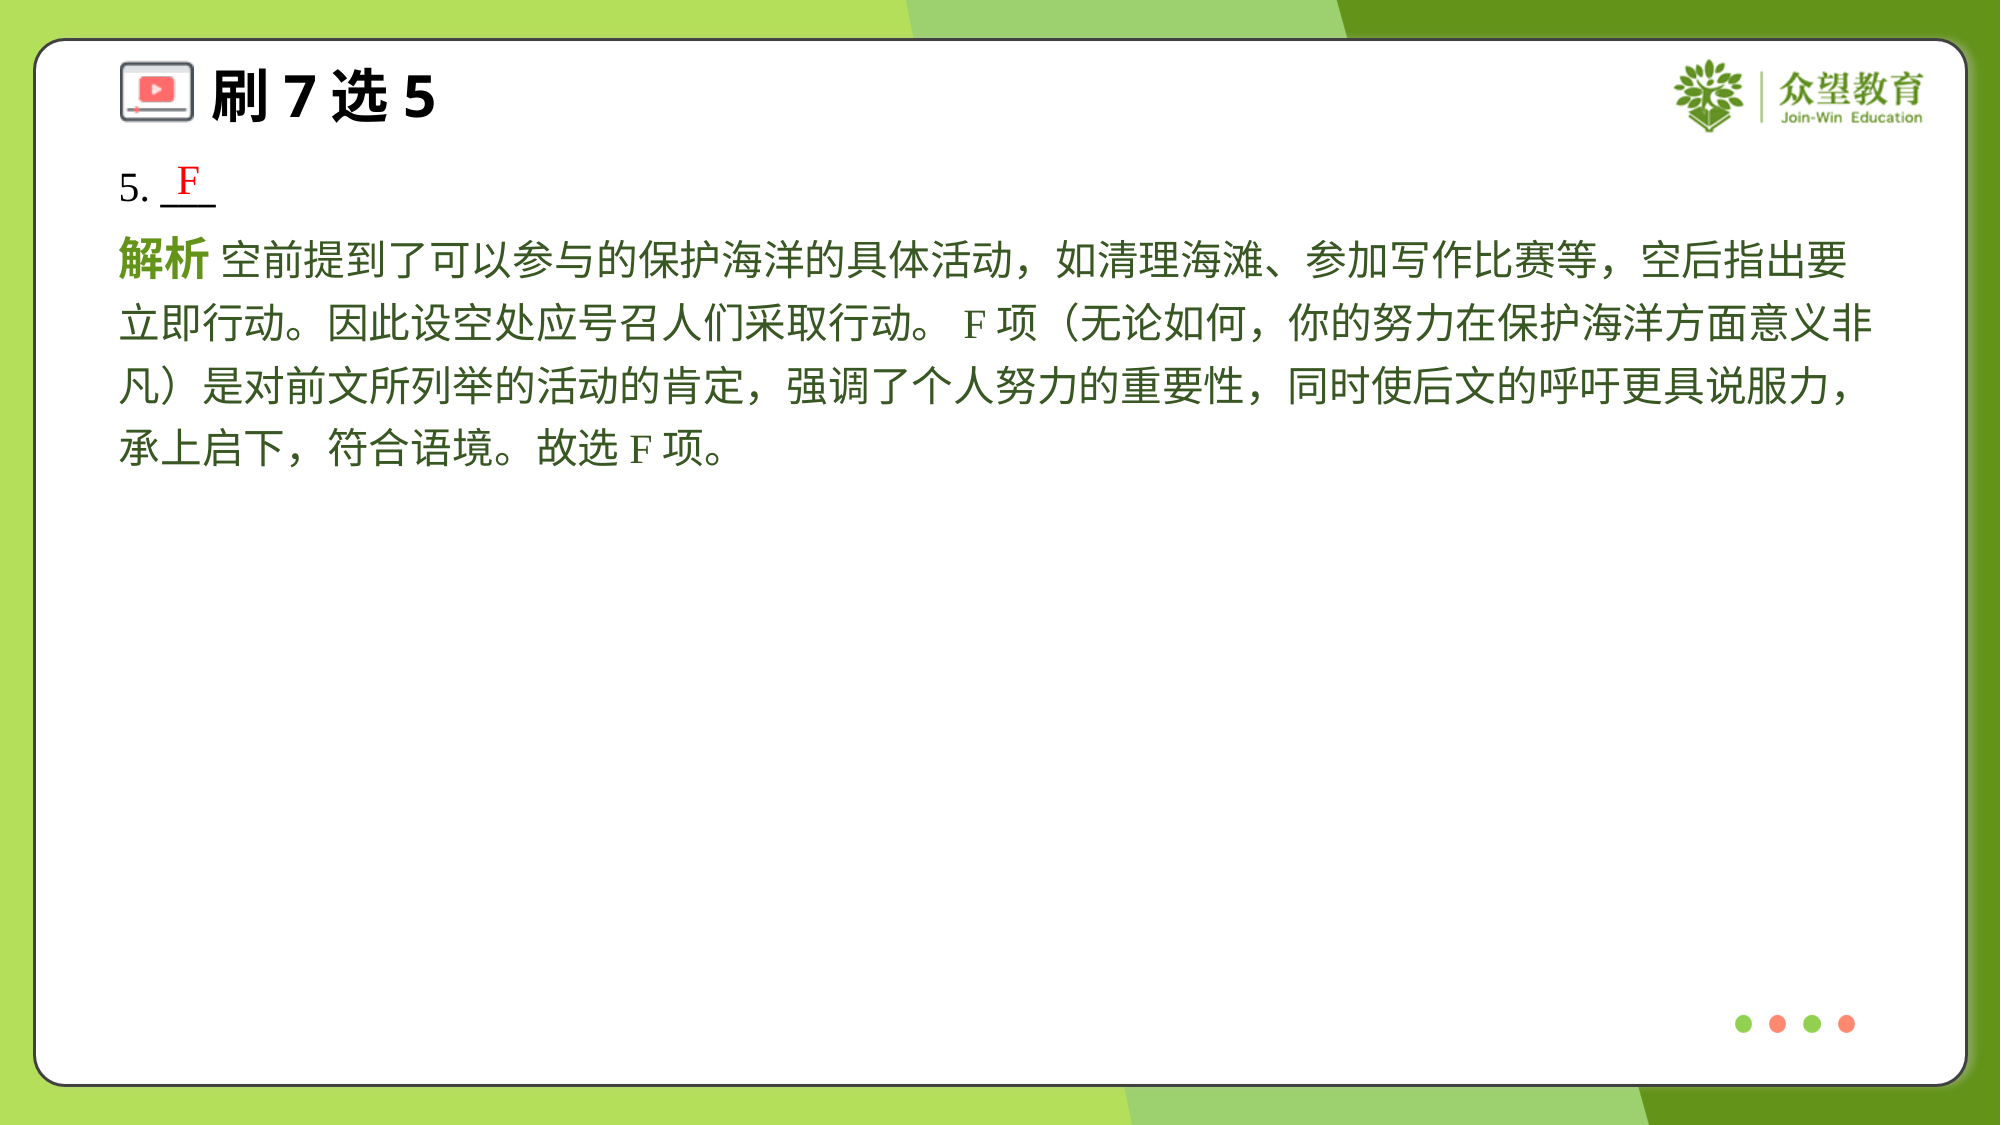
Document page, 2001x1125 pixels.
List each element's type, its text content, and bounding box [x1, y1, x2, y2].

picture [0, 0, 2000, 1125]
text_box F [172, 140, 205, 199]
text_box 解析 空前提到了可以参与的保护海洋的具体活动，如清理海滩、参加写作比赛等，空后指出要立即行动。因此设空处应号召人们采取行动。F项（无论如何，你的努力在保护海洋方面意义非凡）是对前文所列举的活动的肯定，强调了个人努力的重要性，同时使后文的呼吁更具说服力，承上启下，符合语境。故选F项。 [118, 215, 1883, 468]
text_box 5. ___ [118, 146, 1883, 204]
